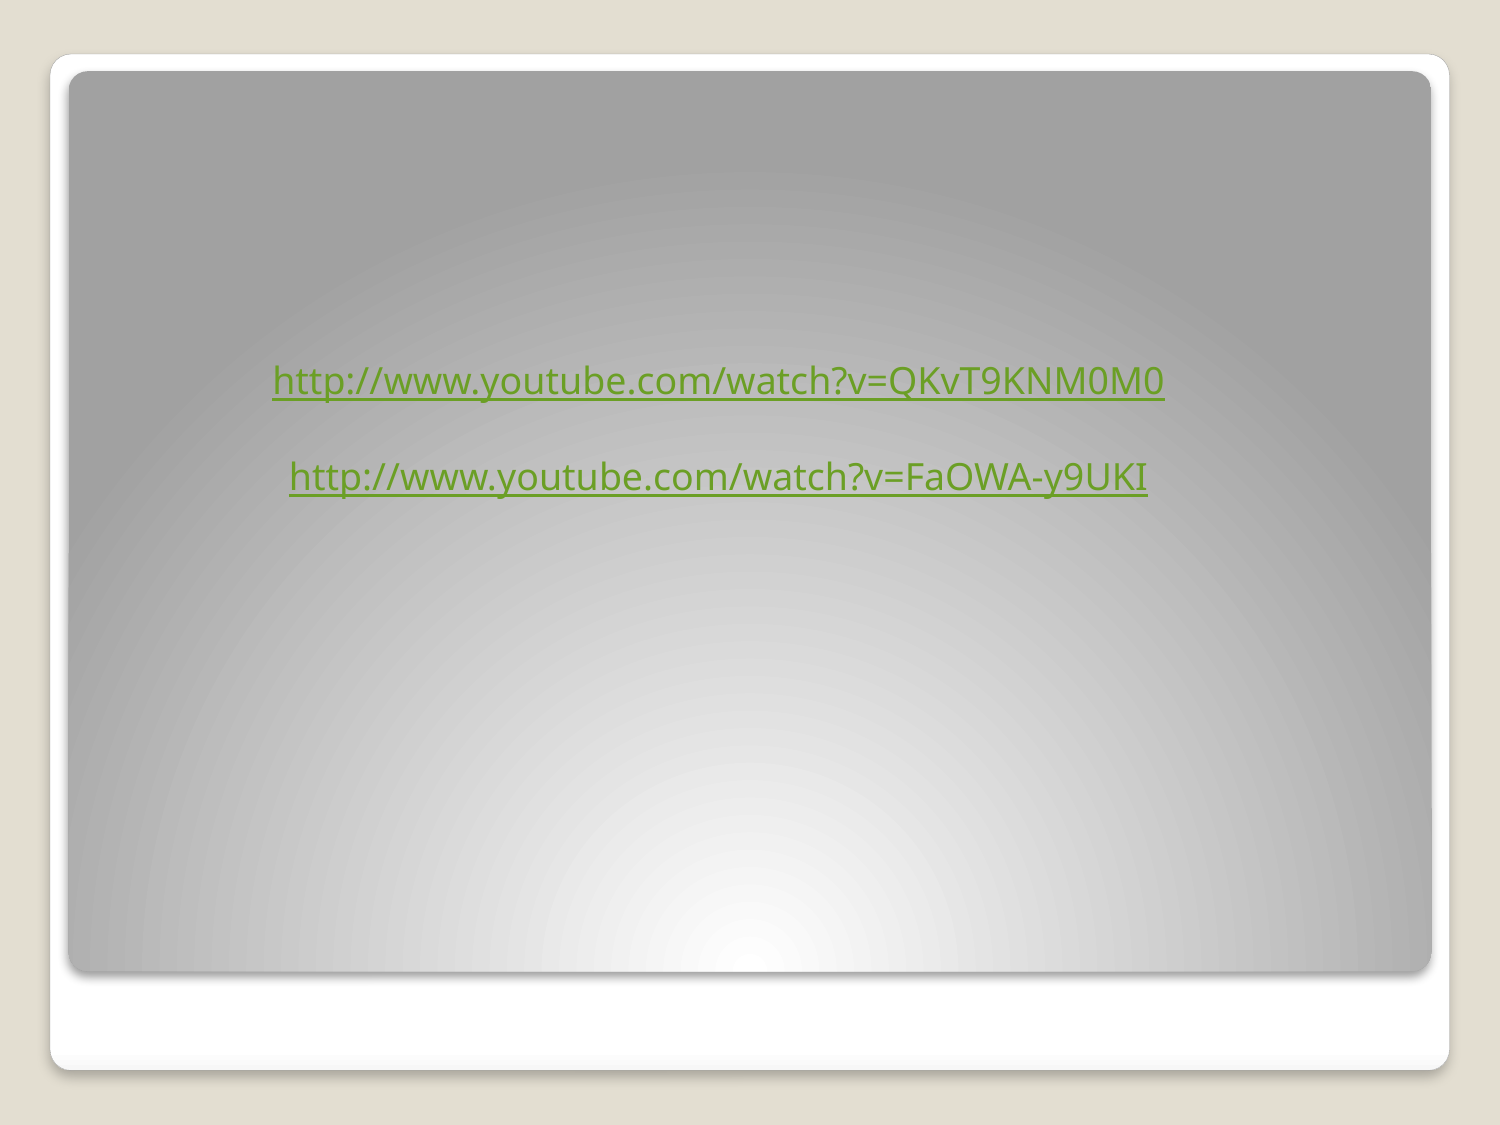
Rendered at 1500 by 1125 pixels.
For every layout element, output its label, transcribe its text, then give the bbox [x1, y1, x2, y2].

text_box http://www.youtube.com/watch?v=QKvT9KNM0M0 http://www.youtube.com/watch?v=FaOWA-y9UKI [199, 349, 1238, 557]
